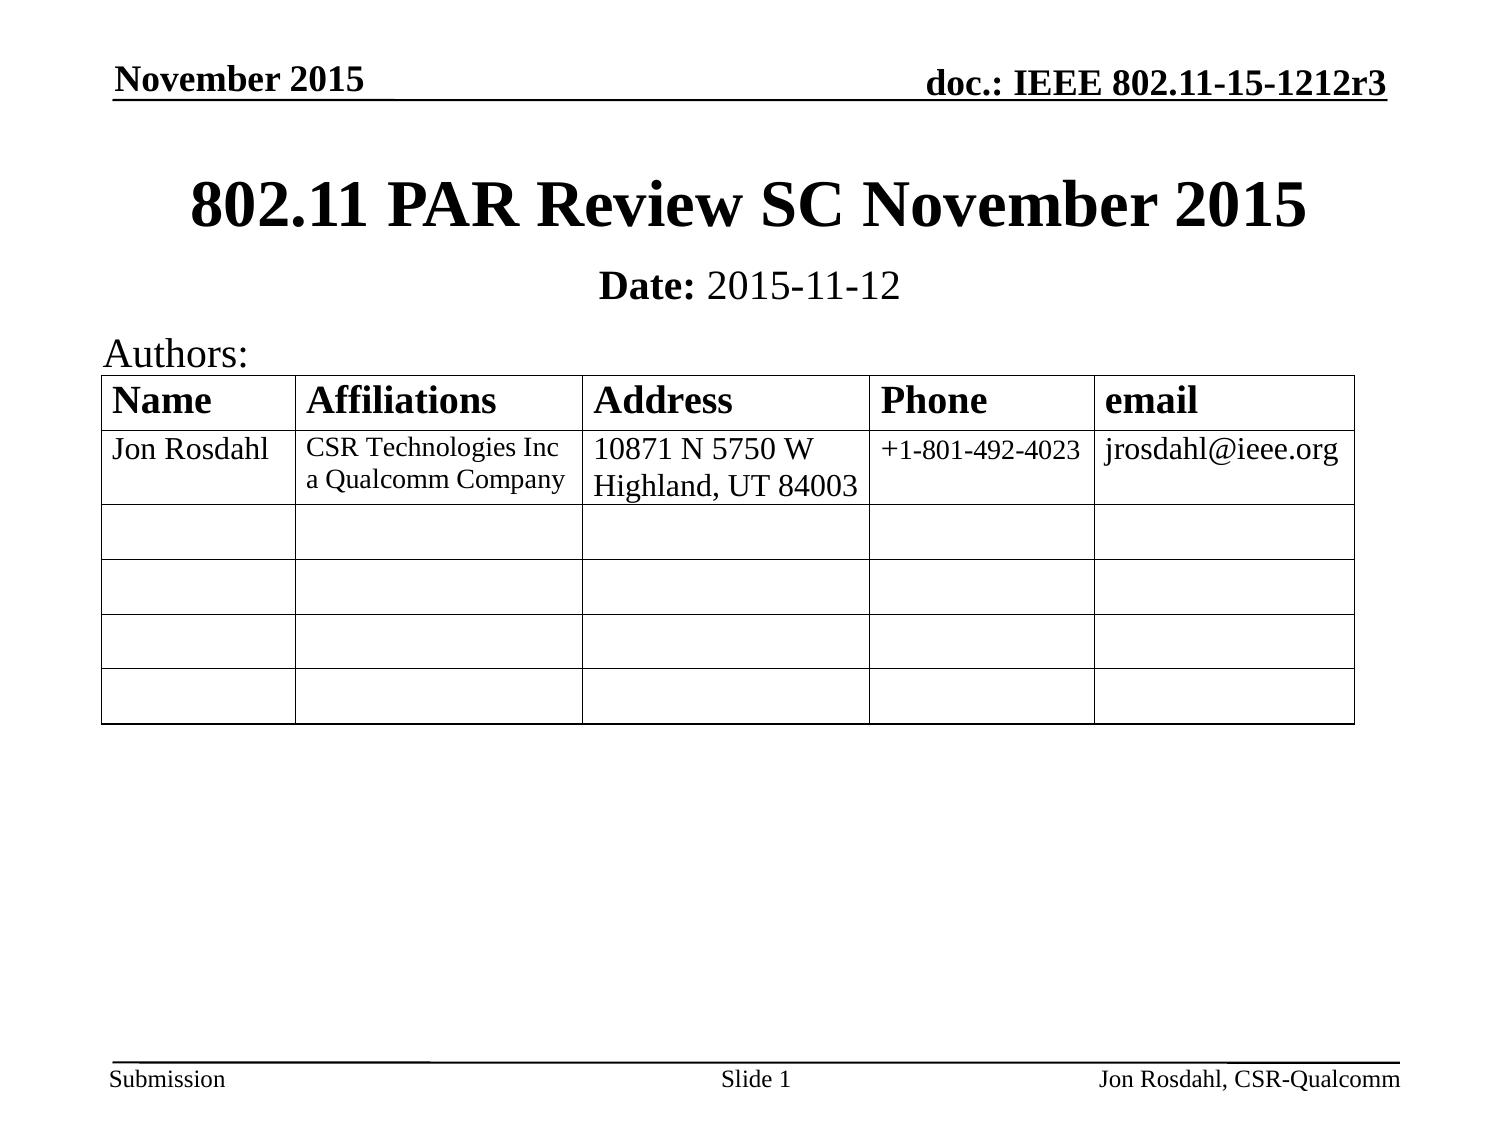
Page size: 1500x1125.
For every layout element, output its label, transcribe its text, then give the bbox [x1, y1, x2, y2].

title 802.11 PAR Review SC November 2015 [112, 112, 1388, 249]
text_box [86, 374, 1385, 774]
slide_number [114, 54, 493, 100]
slide_number Slide 1 [712, 1061, 800, 1123]
list Date: 2015-11-12 [112, 249, 1388, 316]
footer Jon Rosdahl, CSR-Qualcomm [902, 1061, 1402, 1093]
text_box Authors: [87, 318, 325, 373]
